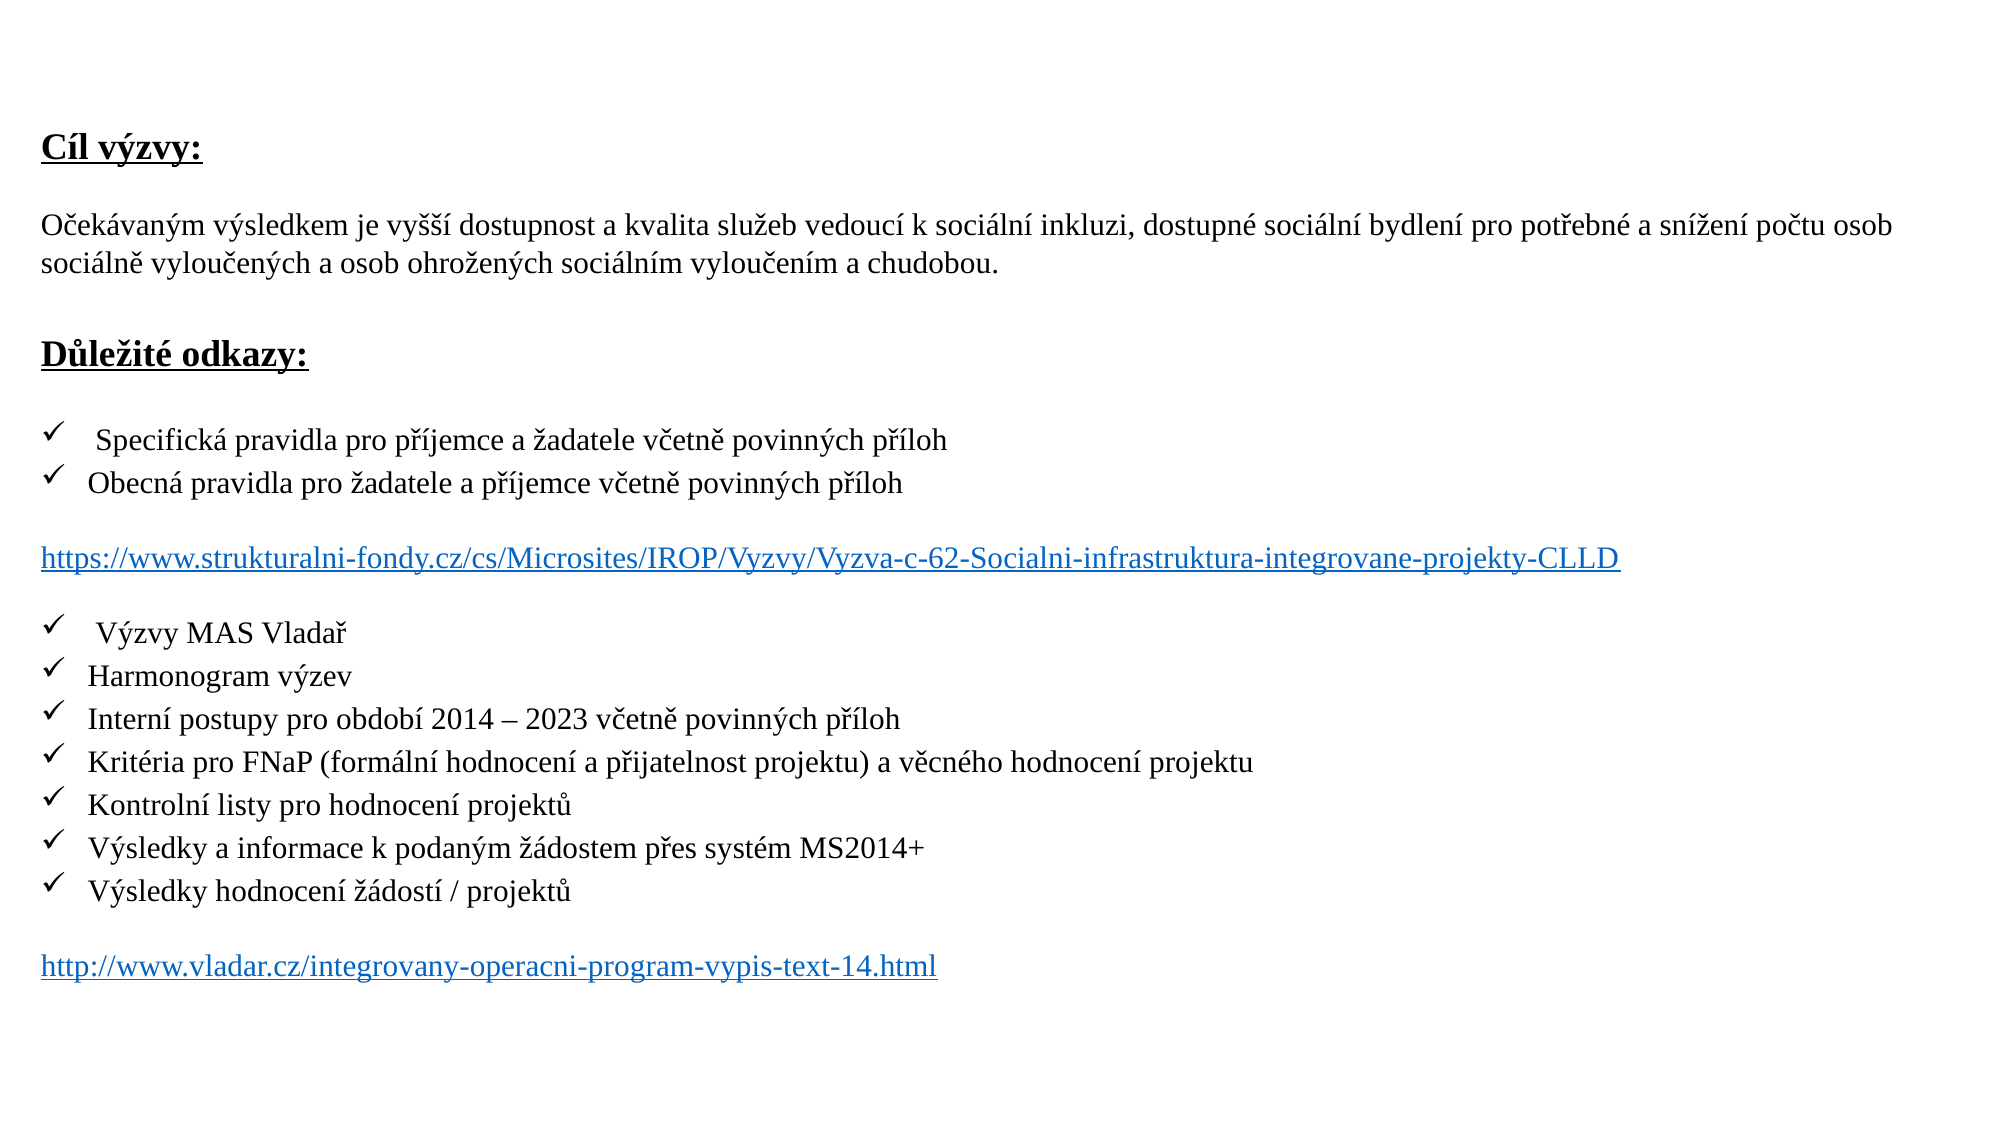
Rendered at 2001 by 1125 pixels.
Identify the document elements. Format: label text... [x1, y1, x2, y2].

text_box Cíl výzvy: Očekávaným výsledkem je vyšší dostupnost a kvalita služeb vedoucí k sociální inkluzi, dostupné sociální bydlení pro potřebné a snížení počtu osob sociálně vyloučených a osob ohrožených sociálním vyloučením a chudobou. Důležité odkazy: Specifická pravidla pro příjemce a žadatele včetně povinných příloh Obecná pravidla pro žadatele a příjemce včetně povinných příloh https://www.strukturalni-fondy.cz/cs/Microsites/IROP/Vyzvy/Vyzva-c-62-Socialni-infrastruktura-integrovane-projekty-CLLD Výzvy MAS Vladař Harmonogram výzev Interní postupy pro období 2014 – 2023 včetně povinných příloh Kritéria pro FNaP (formální hodnocení a přijatelnost projektu) a věcného hodnocení projektu Kontrolní listy pro hodnocení projektů Výsledky a informace k podaným žádostem přes systém MS2014+ Výsledky hodnocení žádostí / projektů http://www.vladar.cz/integrovany-operacni-program-vypis-text-14.html [25, 114, 1974, 991]
